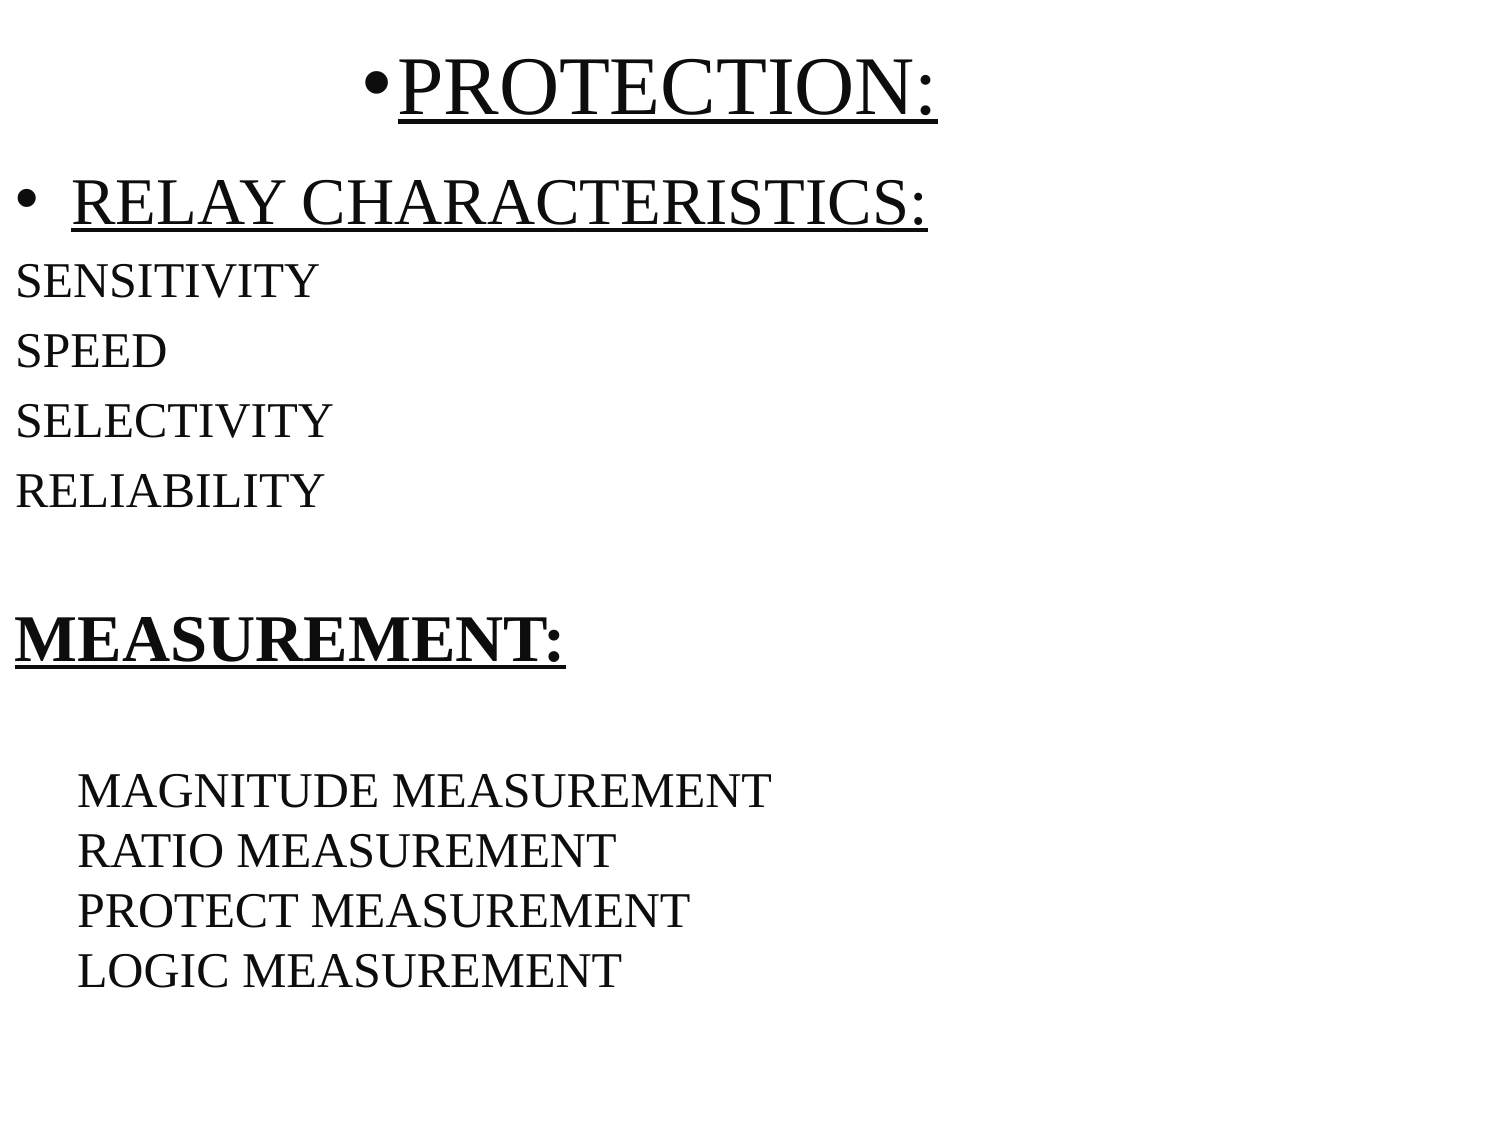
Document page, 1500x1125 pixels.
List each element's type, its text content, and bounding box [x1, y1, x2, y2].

list RELAY CHARACTERISTICS: SENSITIVITY SPEED SELECTIVITY RELIABILITY [0, 149, 1500, 1125]
text_box MEASUREMENT: [0, 587, 825, 683]
text_box MAGNITUDE MEASUREMENT RATIO MEASUREMENT PROTECT MEASUREMENT LOGIC MEASUREMENT [62, 749, 1125, 1005]
title PROTECTION: [0, 0, 1300, 149]
